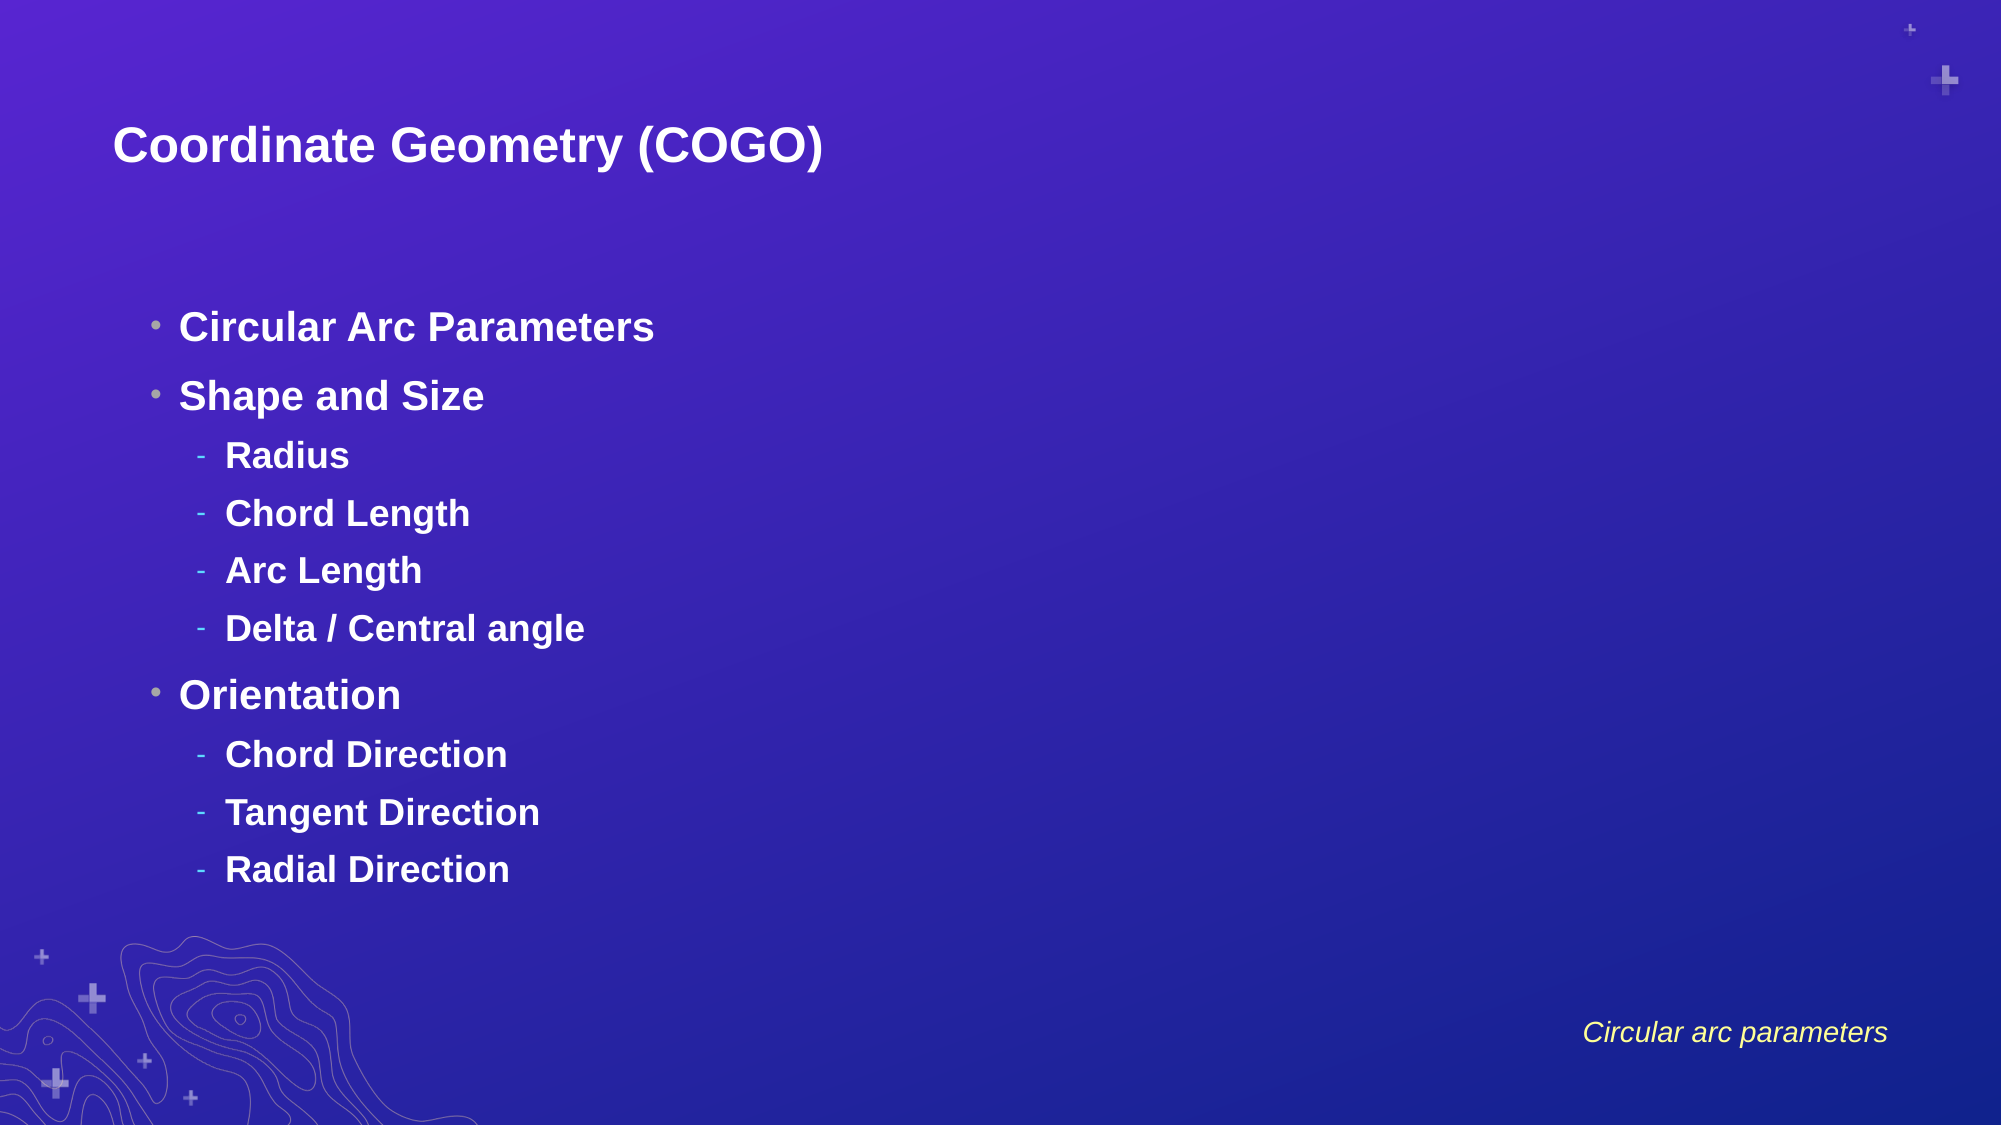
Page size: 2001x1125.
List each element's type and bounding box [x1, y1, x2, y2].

text_box [0, 0, 2000, 1125]
